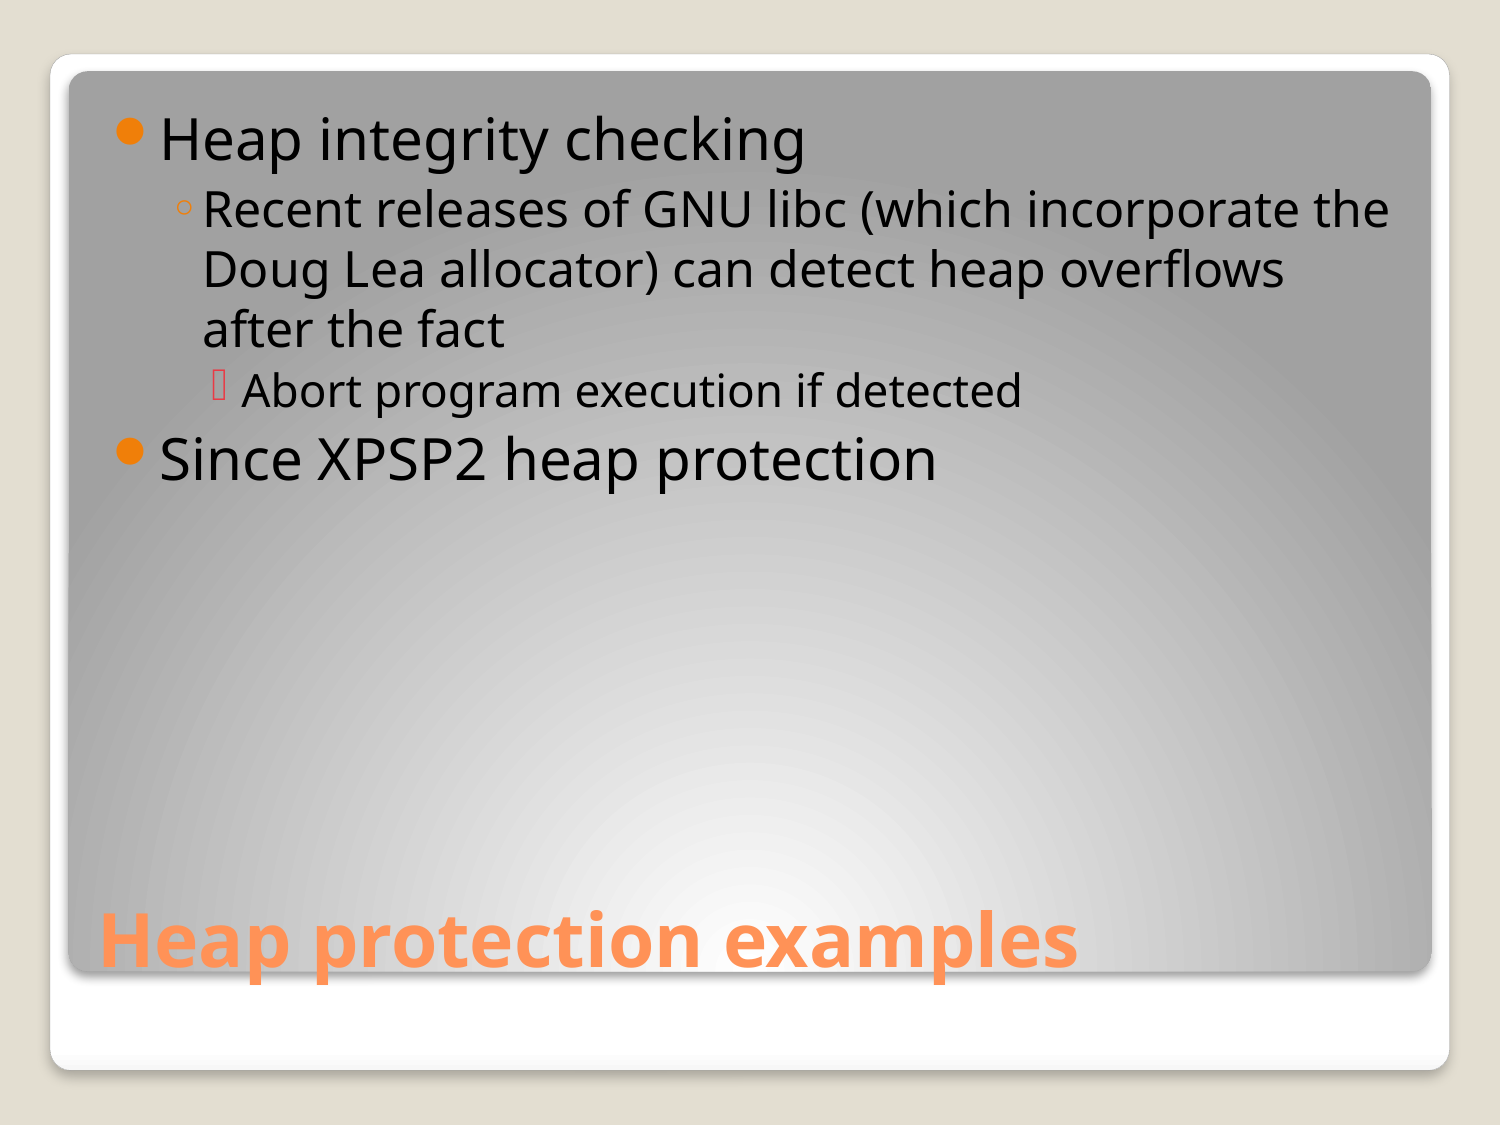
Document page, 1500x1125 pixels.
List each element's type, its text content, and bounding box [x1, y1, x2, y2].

list Heap integrity checking Recent releases of GNU libc (which incorporate the Doug Lea allocator) can detect heap overflows after the fact Abort program execution if detected Since XPSP2 heap protection [82, 86, 1425, 875]
title Heap protection examples [82, 875, 1425, 990]
